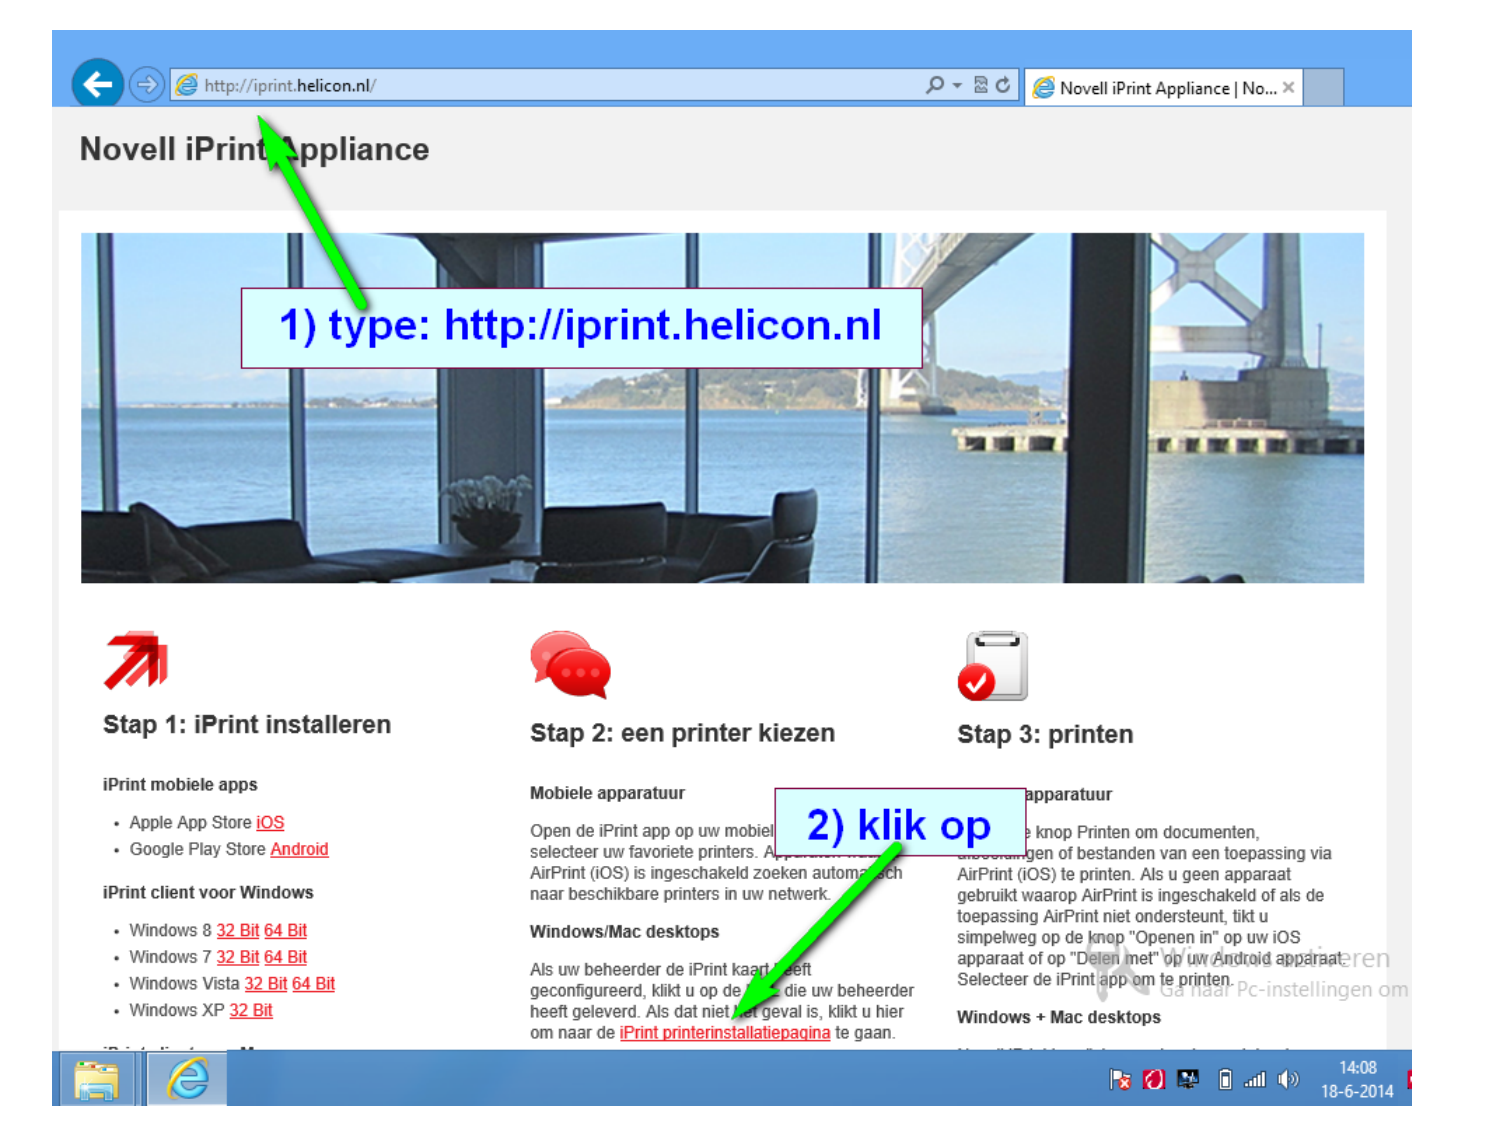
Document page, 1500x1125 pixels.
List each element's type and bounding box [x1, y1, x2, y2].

picture [51, 30, 1412, 1107]
